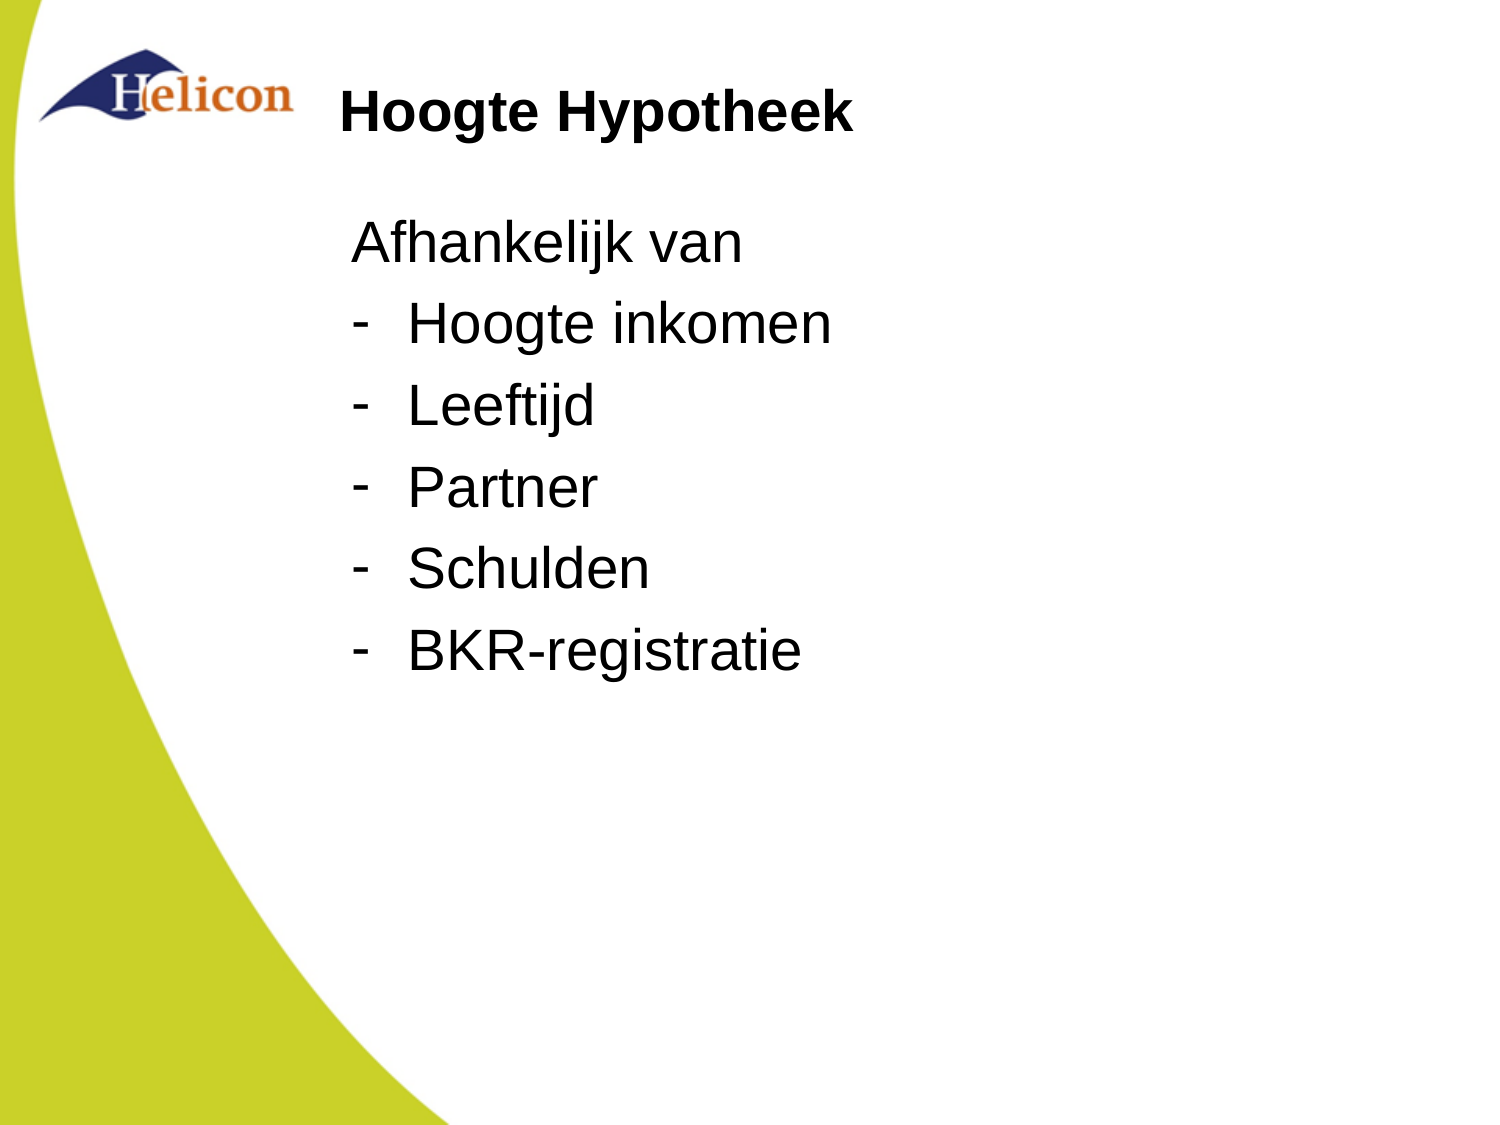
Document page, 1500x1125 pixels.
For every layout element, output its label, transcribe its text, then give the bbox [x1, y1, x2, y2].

picture [0, 0, 1500, 1125]
list Afhankelijk van Hoogte inkomen Leeftijd Partner Schulden BKR-registratie [336, 196, 1425, 1005]
title Hoogte Hypotheek [324, 54, 1415, 161]
